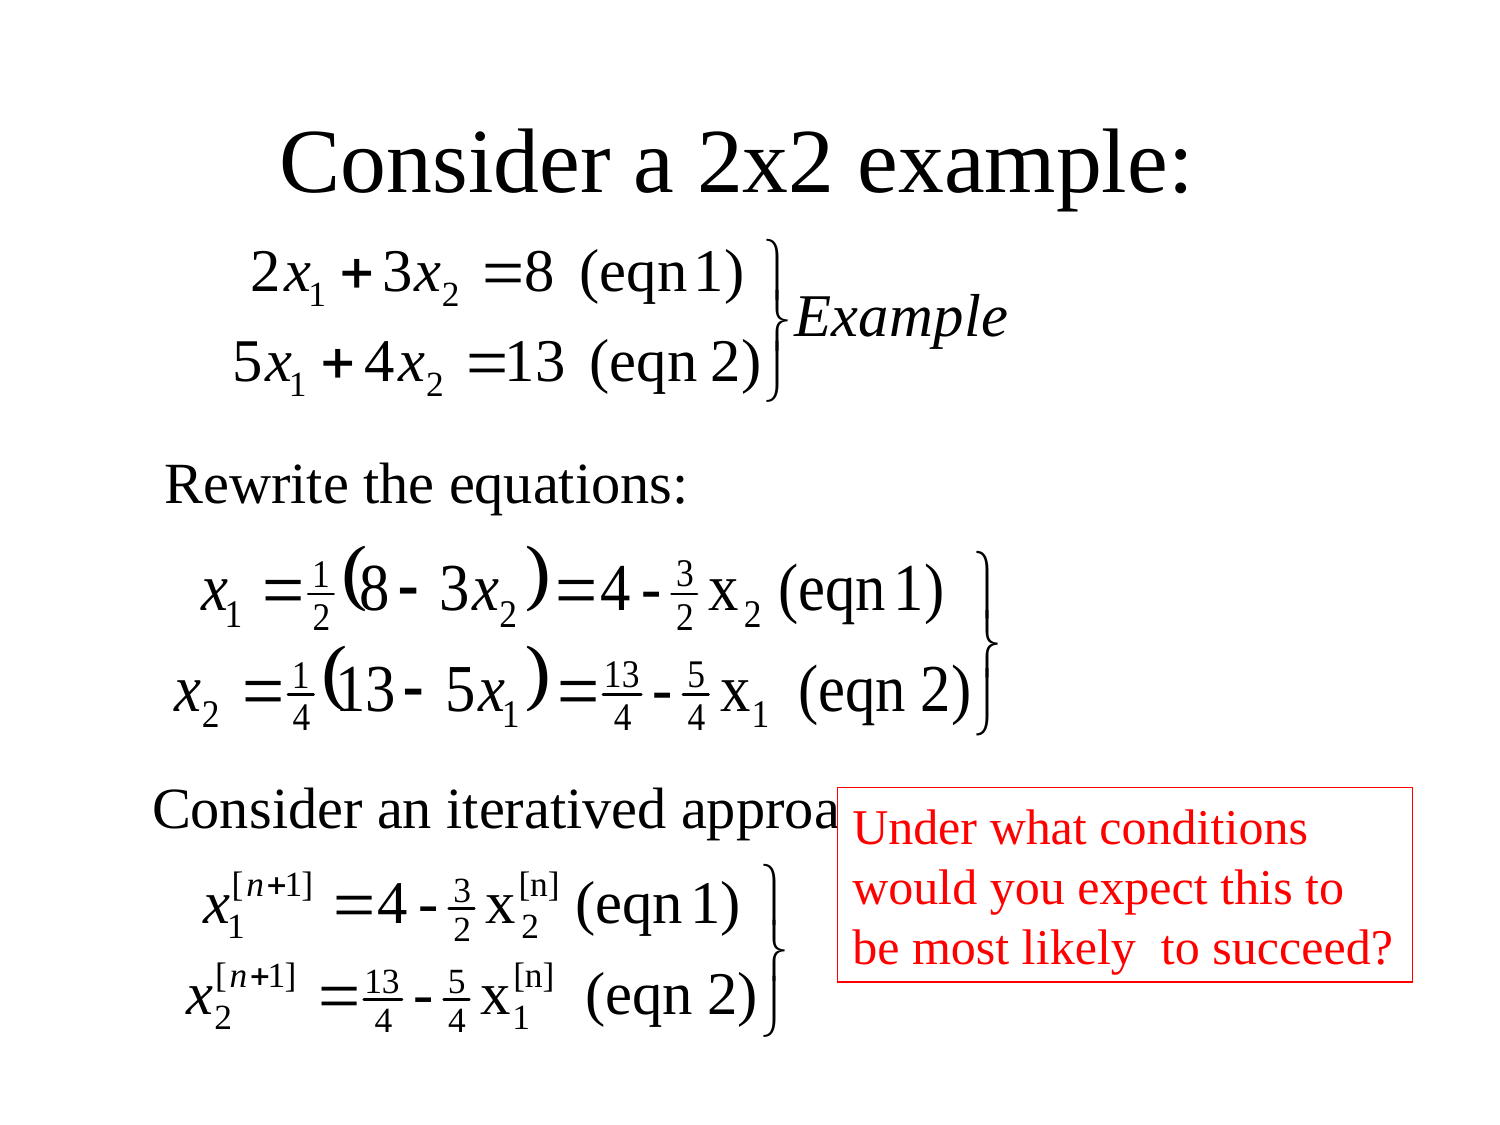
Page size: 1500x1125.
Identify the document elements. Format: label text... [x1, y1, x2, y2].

title Consider a 2x2 example: [99, 62, 1376, 251]
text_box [174, 849, 798, 1052]
text_box Consider an iteratived approach: [137, 762, 1263, 848]
text_box Under what conditions would you expect this to be most likely to succeed? [837, 787, 1413, 983]
text_box Rewrite the equations: [149, 437, 1275, 523]
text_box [224, 224, 1035, 417]
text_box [162, 537, 1013, 751]
